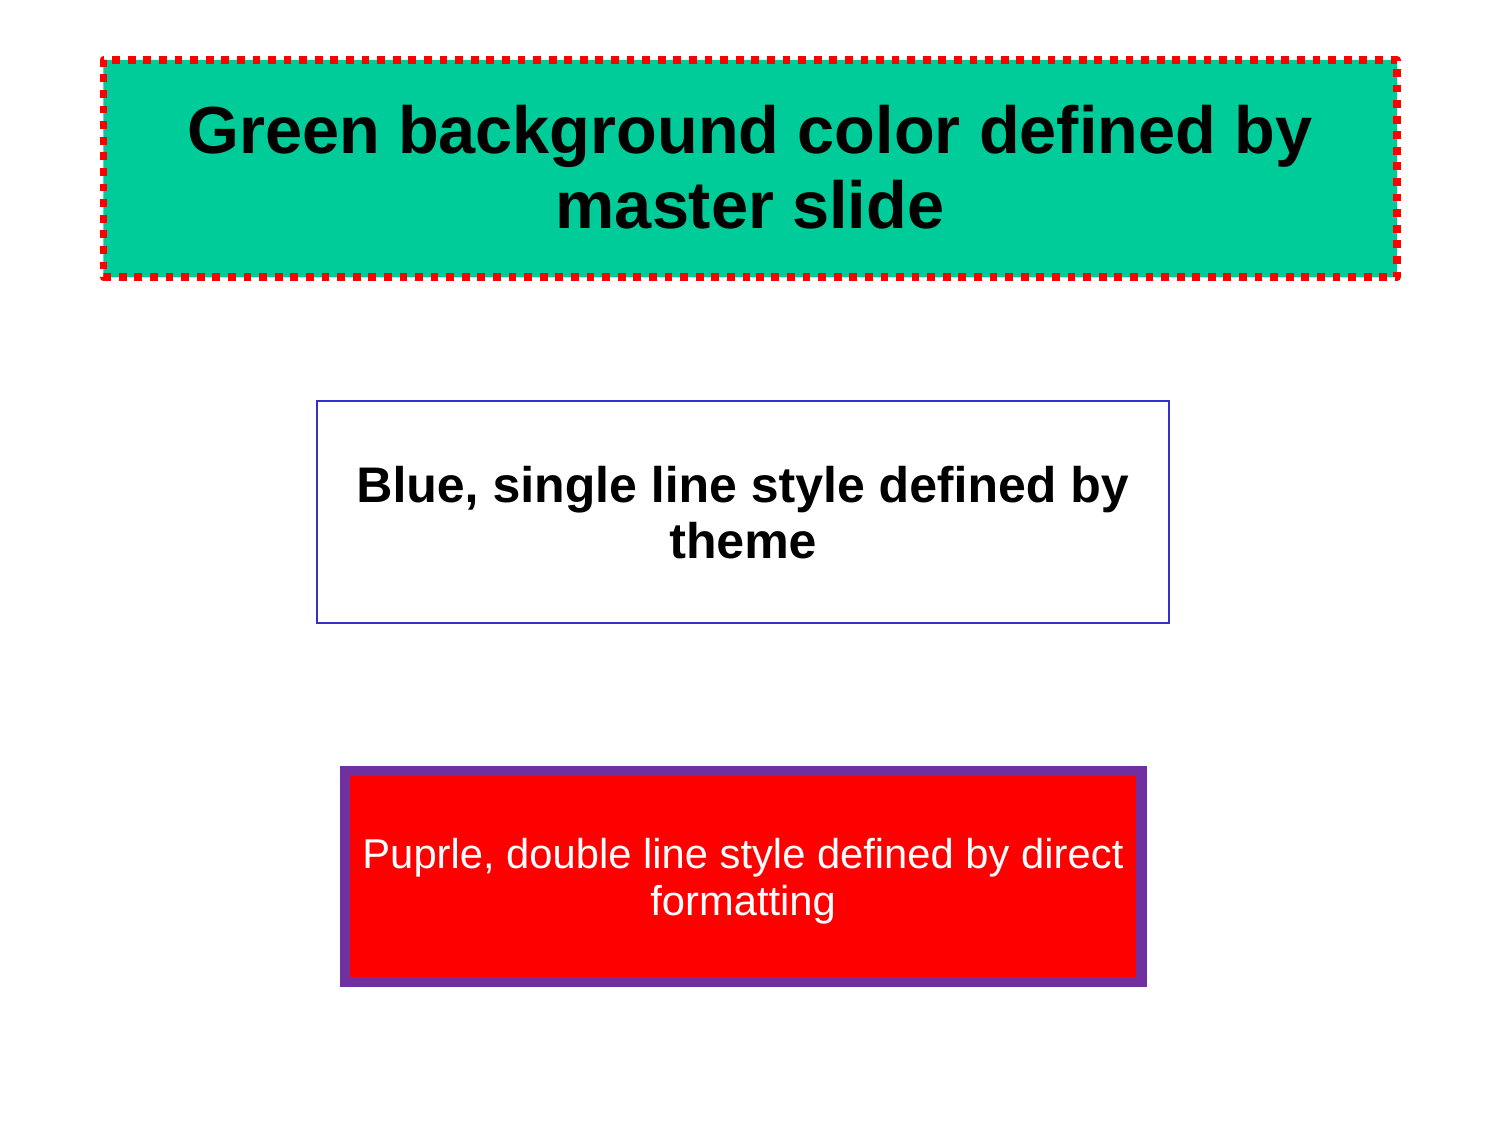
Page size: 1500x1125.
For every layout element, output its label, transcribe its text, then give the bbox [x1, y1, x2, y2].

list Blue, single line style defined by theme [316, 400, 1170, 624]
title Green background color defined by master slide [100, 56, 1401, 281]
list Puprle, double line style defined by direct formatting [344, 770, 1143, 983]
